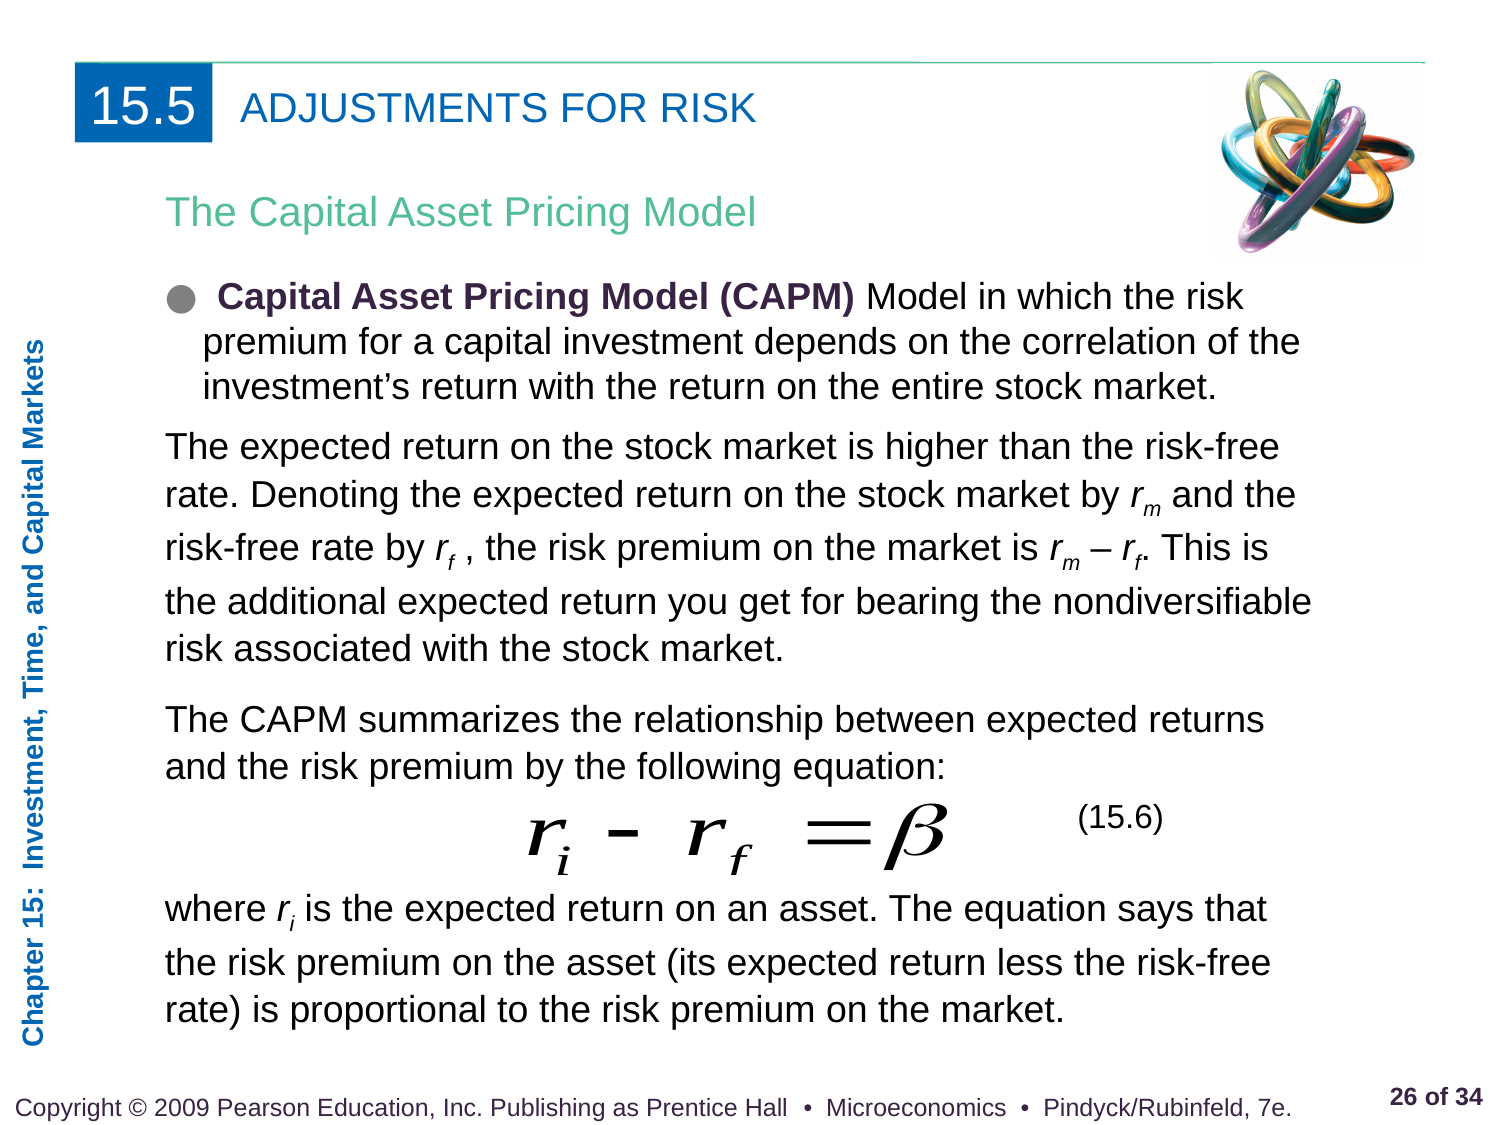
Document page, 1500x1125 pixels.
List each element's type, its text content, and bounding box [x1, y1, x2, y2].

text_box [74, 62, 1425, 143]
picture [1212, 63, 1422, 263]
text_box ● Capital Asset Pricing Model (CAPM) Model in which the risk premium for a capital investment depends on the correlation of the investment’s return with the return on the entire stock market. [150, 264, 1388, 415]
picture [512, 785, 958, 875]
text_box The expected return on the stock market is higher than the risk-free rate. Denoting the expected return on the stock market by rm and the risk-free rate by rf , the risk premium on the market is rm – rf. This is the additional expected return you get for bearing the nondiversifiable risk associated with the stock market. The CAPM summarizes the relationship between expected returns and the risk premium by the following equation: where ri is the expected return on an asset. The equation says that the risk premium on the asset (its expected return less the risk-free rate) is proportional to the risk premium on the market. [149, 412, 1338, 1038]
text_box (15.6) [1062, 787, 1188, 848]
list The Capital Asset Pricing Model [150, 187, 1175, 247]
